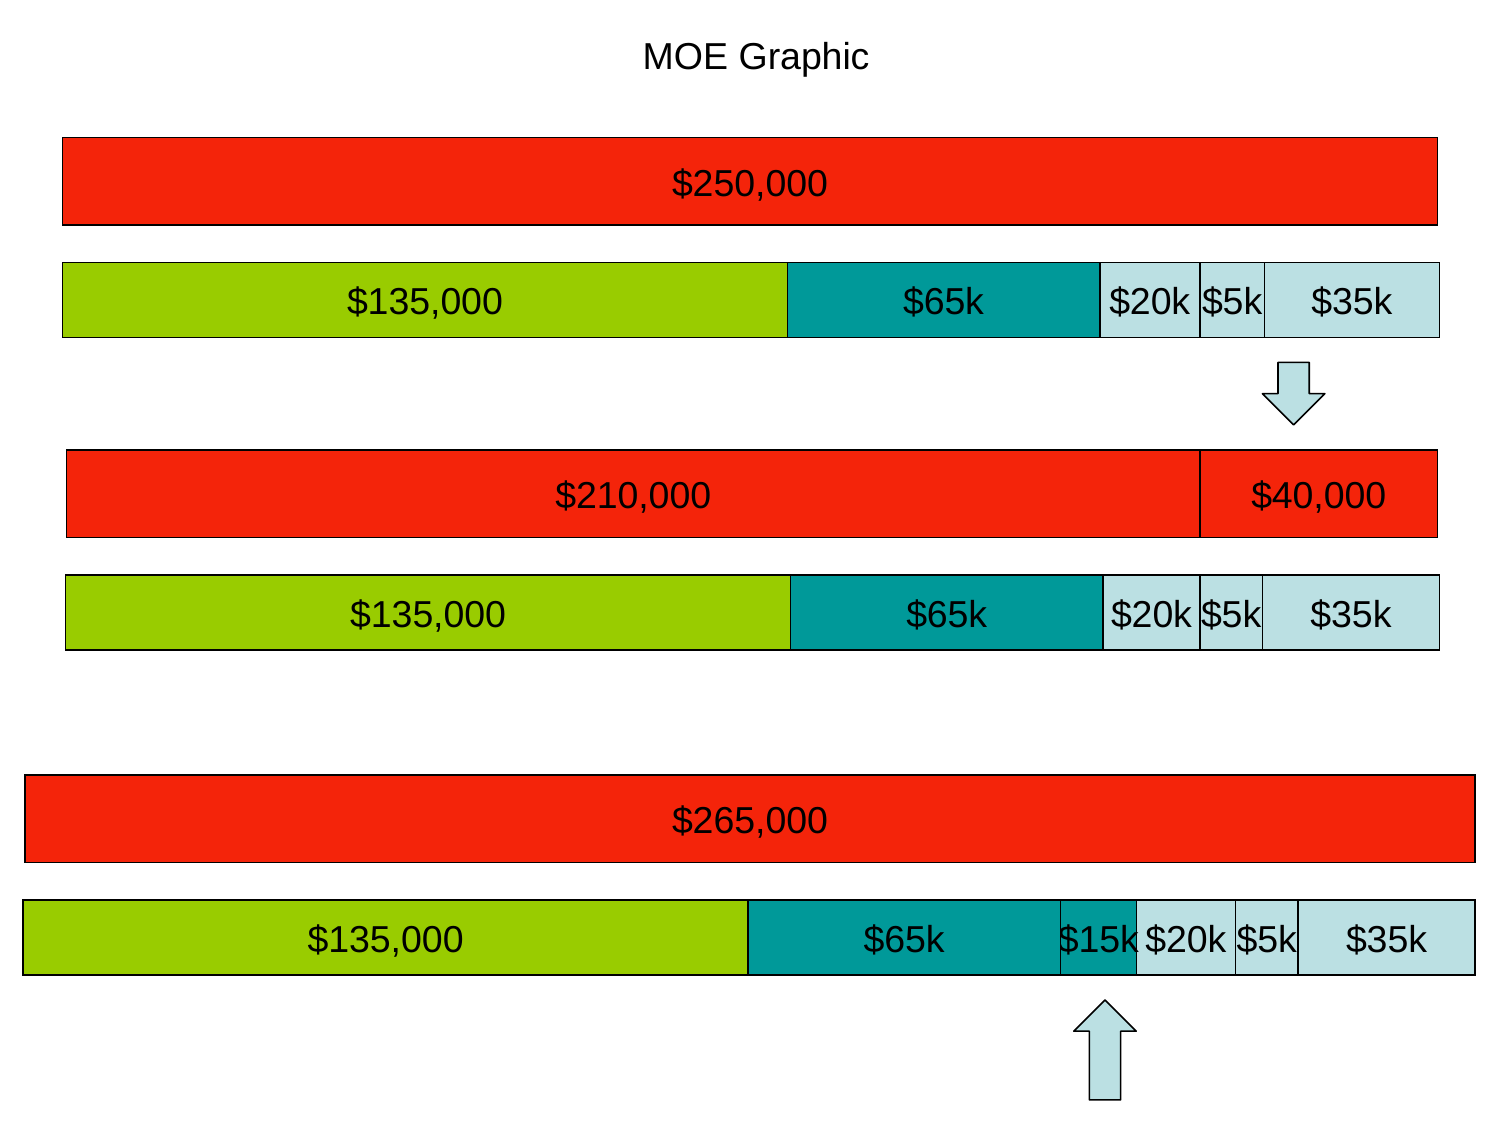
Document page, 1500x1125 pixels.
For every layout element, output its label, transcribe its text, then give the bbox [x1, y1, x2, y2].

text_box $20k [1100, 262, 1200, 338]
text_box [1073, 999, 1137, 1100]
text_box MOE Graphic [74, 24, 1438, 85]
text_box $65k [747, 899, 1061, 975]
text_box $40,000 [1199, 449, 1438, 538]
text_box $35k [1264, 262, 1440, 338]
text_box $135,000 [65, 574, 790, 650]
text_box $135,000 [23, 899, 747, 975]
text_box $135,000 [62, 262, 787, 338]
text_box $15k [1061, 899, 1137, 975]
text_box $210,000 [66, 449, 1199, 538]
text_box $5k [1236, 899, 1298, 975]
text_box $20k [1137, 899, 1236, 975]
text_box $5k [1200, 262, 1264, 338]
text_box $35k [1298, 899, 1475, 975]
text_box $65k [790, 574, 1103, 650]
text_box $65k [787, 262, 1100, 338]
text_box $35k [1263, 574, 1440, 650]
text_box $265,000 [24, 774, 1475, 863]
text_box $20k [1103, 574, 1199, 650]
text_box $5k [1199, 574, 1263, 650]
text_box [1262, 362, 1325, 425]
text_box $250,000 [62, 137, 1438, 225]
